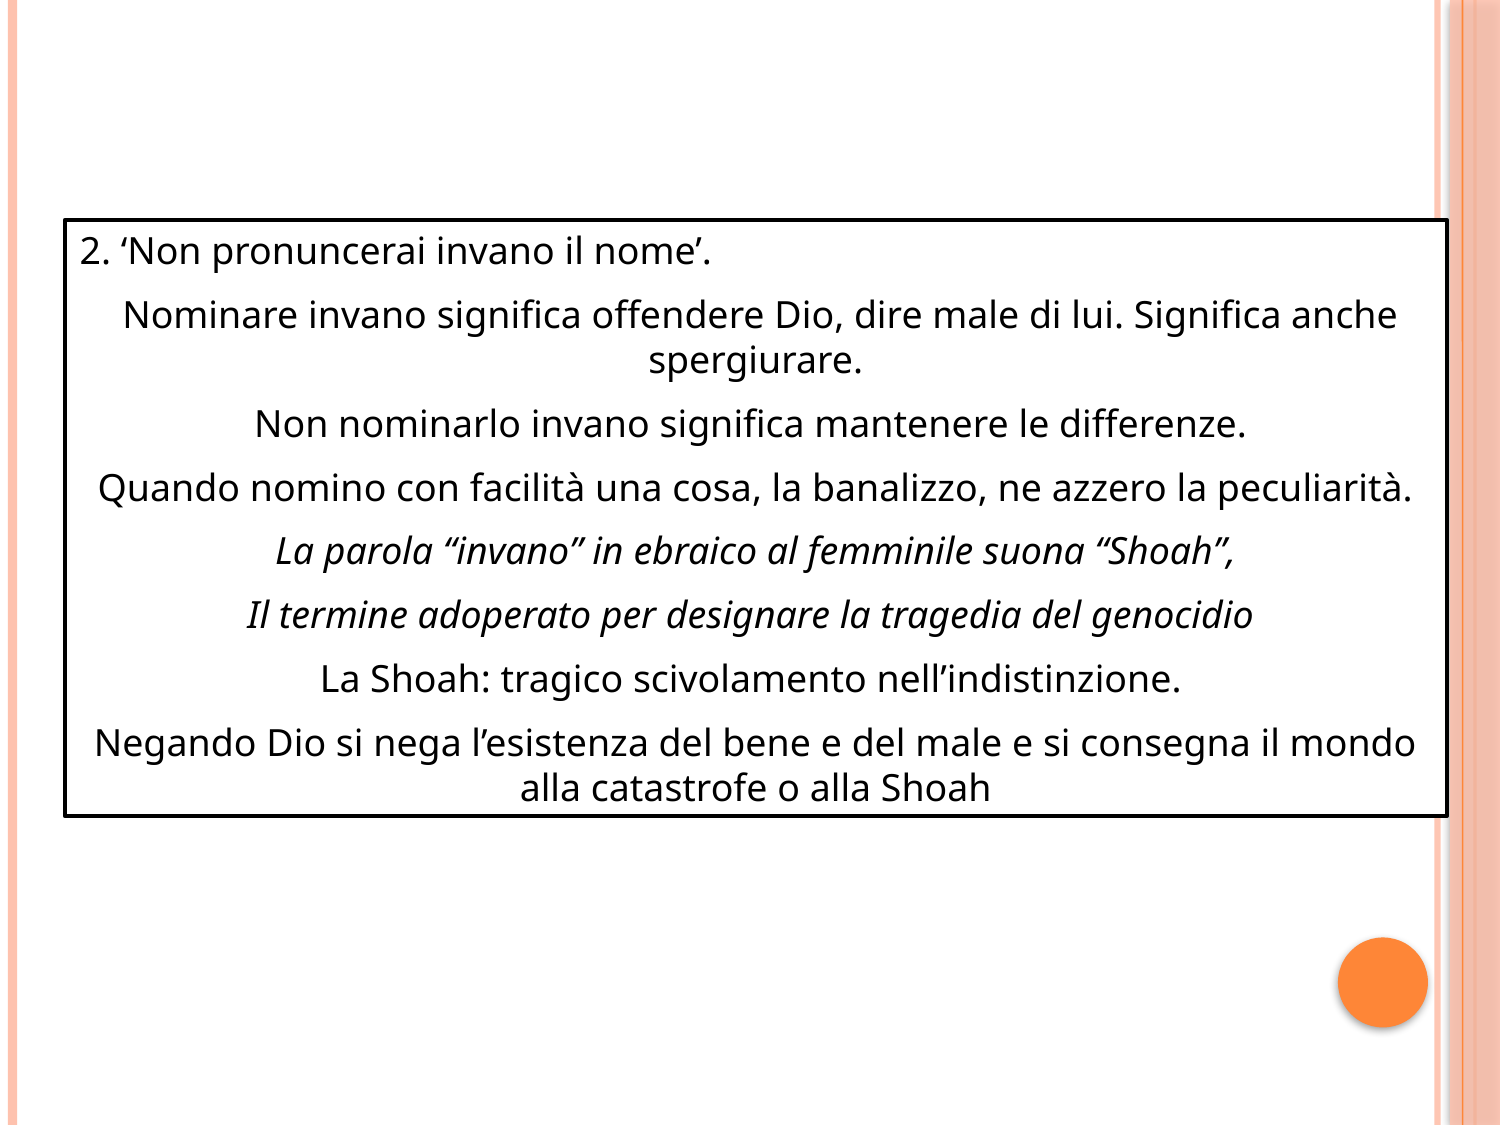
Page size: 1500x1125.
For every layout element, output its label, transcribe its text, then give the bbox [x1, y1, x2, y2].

text_box 2. ‘Non pronuncerai invano il nome’. Nominare invano significa offendere Dio, dire male di lui. Significa anche spergiurare. Non nominarlo invano significa mantenere le differenze. Quando nomino con facilità una cosa, la banalizzo, ne azzero la peculiarità. La parola “invano” in ebraico al femminile suona “Shoah”, Il termine adoperato per designare la tragedia del genocidio La Shoah: tragico scivolamento nell’indistinzione. Negando Dio si nega l’esistenza del bene e del male e si consegna il mondo alla catastrofe o alla Shoah [63, 218, 1449, 818]
